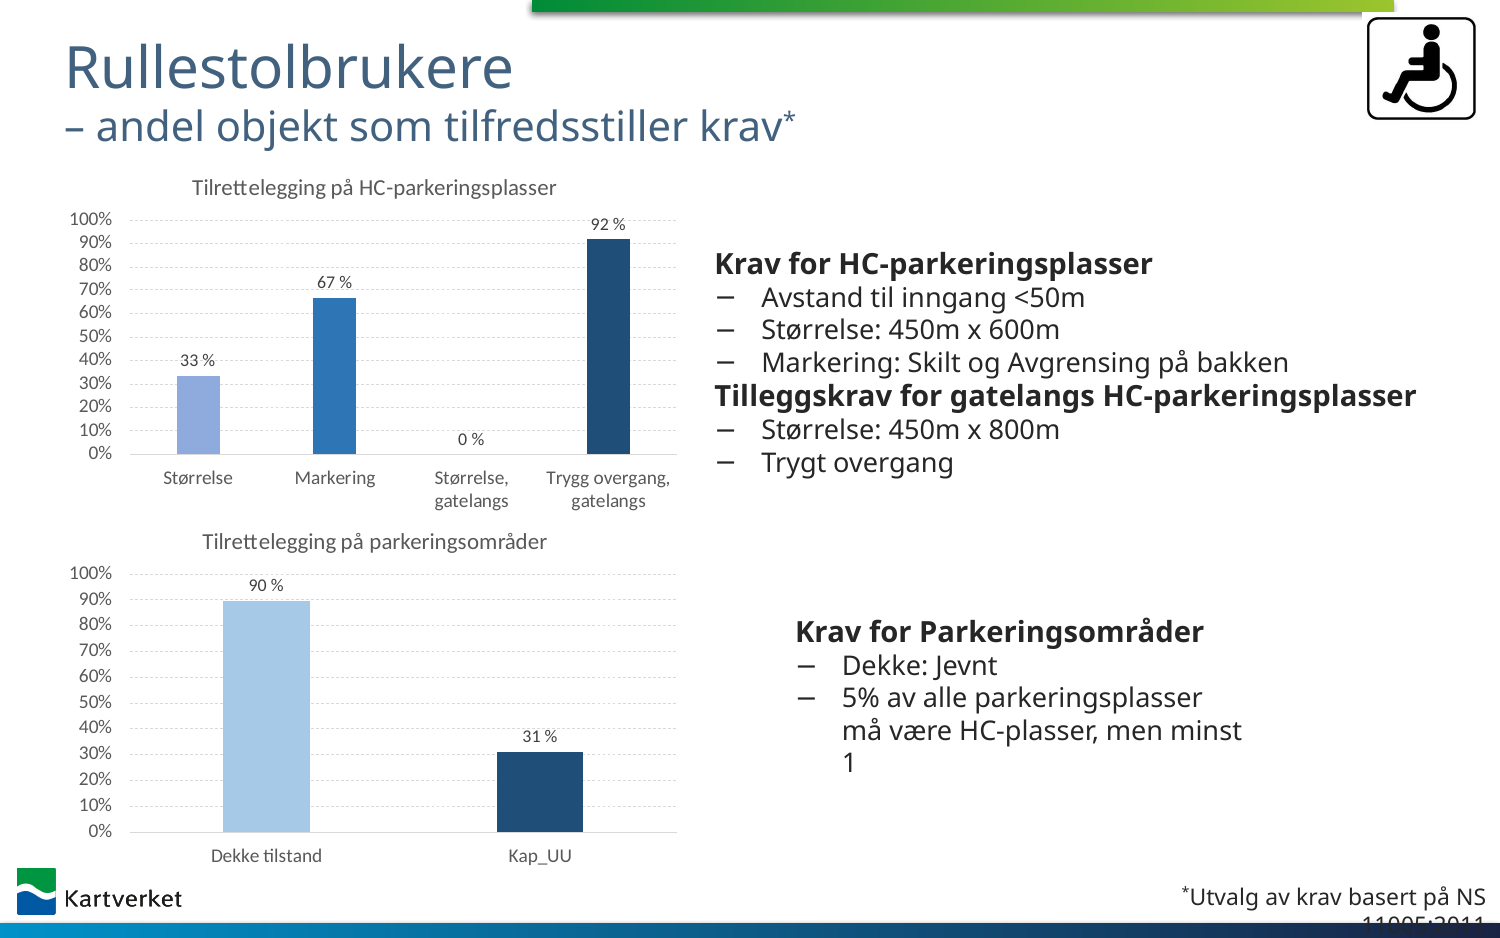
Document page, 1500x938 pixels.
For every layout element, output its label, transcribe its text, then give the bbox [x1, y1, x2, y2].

text_box *Utvalg av krav basert på NS 11005:2011 [1068, 873, 1500, 938]
picture [62, 520, 688, 874]
picture [1362, 12, 1481, 126]
picture [62, 166, 688, 519]
text_box Krav for Parkeringsområder Dekke: Jevnt 5% av alle parkeringsplasser må være HC-plasser, men minst 1 [780, 605, 1261, 786]
text_box Rullestolbrukere – andel objekt som tilfredsstiller krav* [49, 25, 1431, 158]
text_box Krav for HC-parkeringsplasser Avstand til inngang <50m Størrelse: 450m x 600m Markering: Skilt og Avgrensing på bakken Tilleggskrav for gatelangs HC-parkeringsplasser Størrelse: 450m x 800m Trygt overgang [699, 237, 1433, 485]
